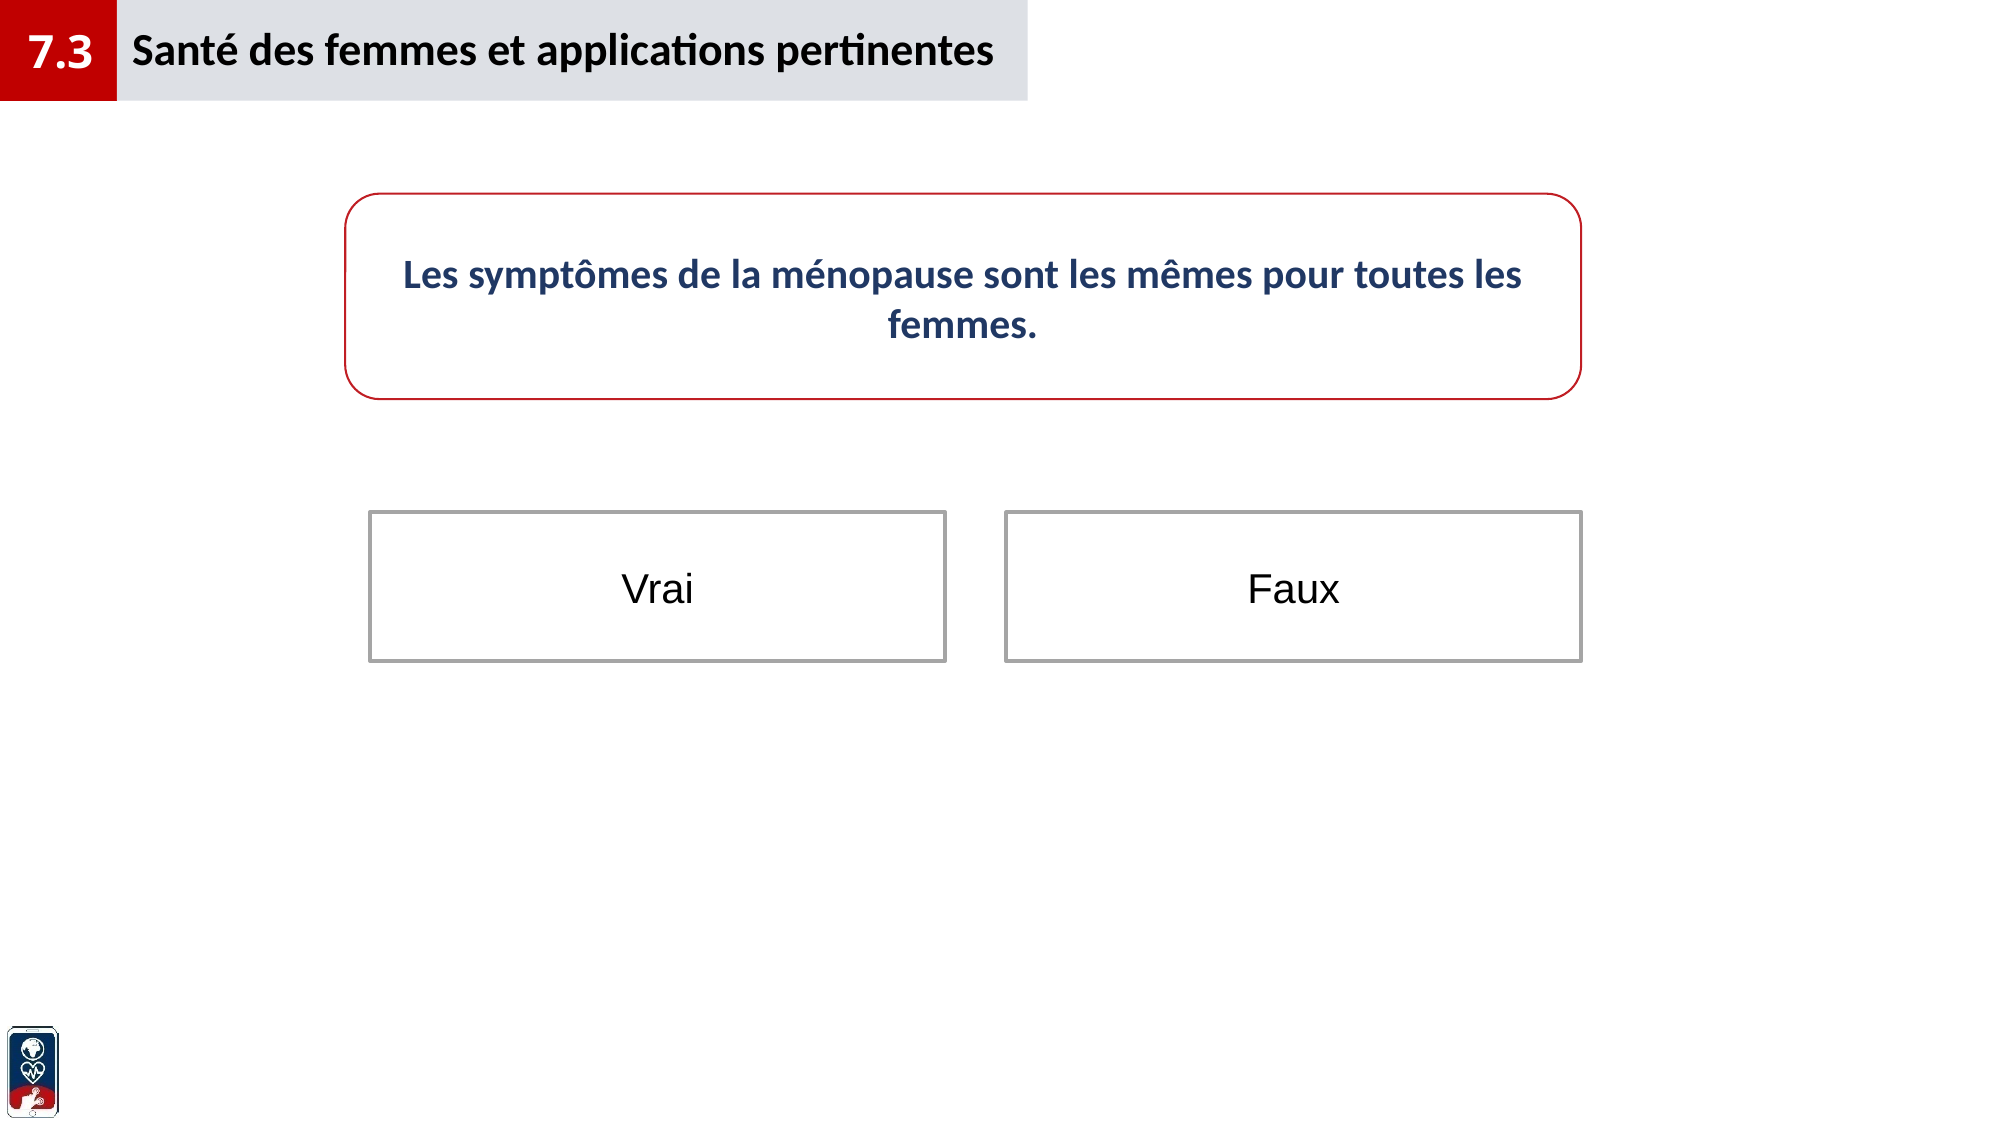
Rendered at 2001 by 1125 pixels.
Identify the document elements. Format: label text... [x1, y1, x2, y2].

text_box Faux [1004, 510, 1583, 663]
text_box 7.3 [13, 14, 117, 86]
text_box Santé des femmes et applications pertinentes [116, 0, 1028, 101]
text_box [0, 0, 116, 101]
text_box Vrai [368, 510, 947, 663]
text_box Les symptômes de la ménopause sont les mêmes pour toutes les femmes. [345, 193, 1582, 400]
picture [7, 1026, 59, 1118]
